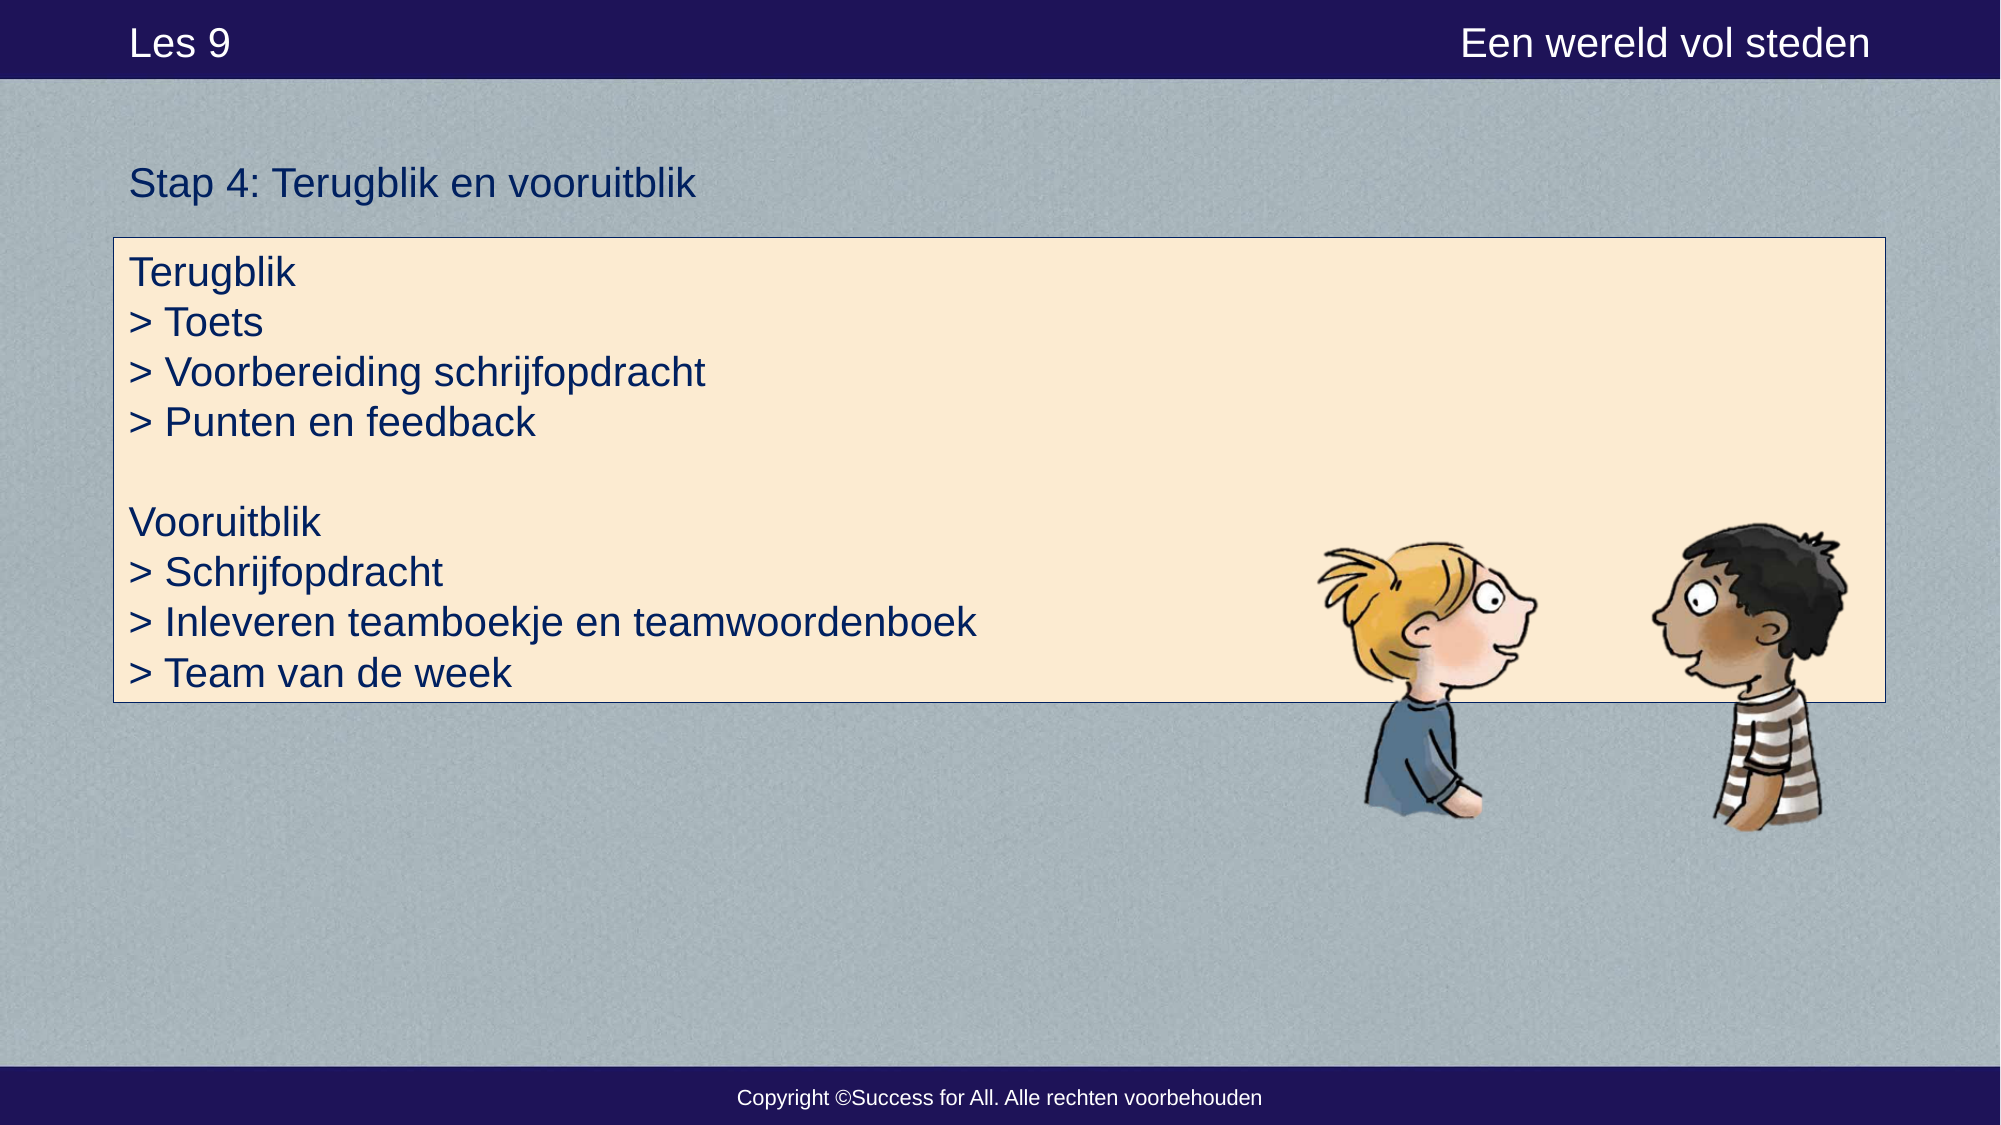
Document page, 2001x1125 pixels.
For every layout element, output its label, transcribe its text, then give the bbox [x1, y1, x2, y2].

text_box Les 9 [114, 8, 354, 73]
picture [0, 0, 2001, 1125]
text_box Stap 4: Terugblik en vooruitblik [113, 148, 1635, 214]
text_box Een wereld vol steden [999, 8, 1886, 73]
text_box Copyright ©Success for All. Alle rechten voorbehouden [0, 1076, 2000, 1125]
text_box Terugblik > Toets > Voorbereiding schrijfopdracht > Punten en feedback Vooruitblik > Schrijfopdracht > Inleveren teamboekje en teamwoordenboek > Team van de week [113, 237, 1886, 703]
